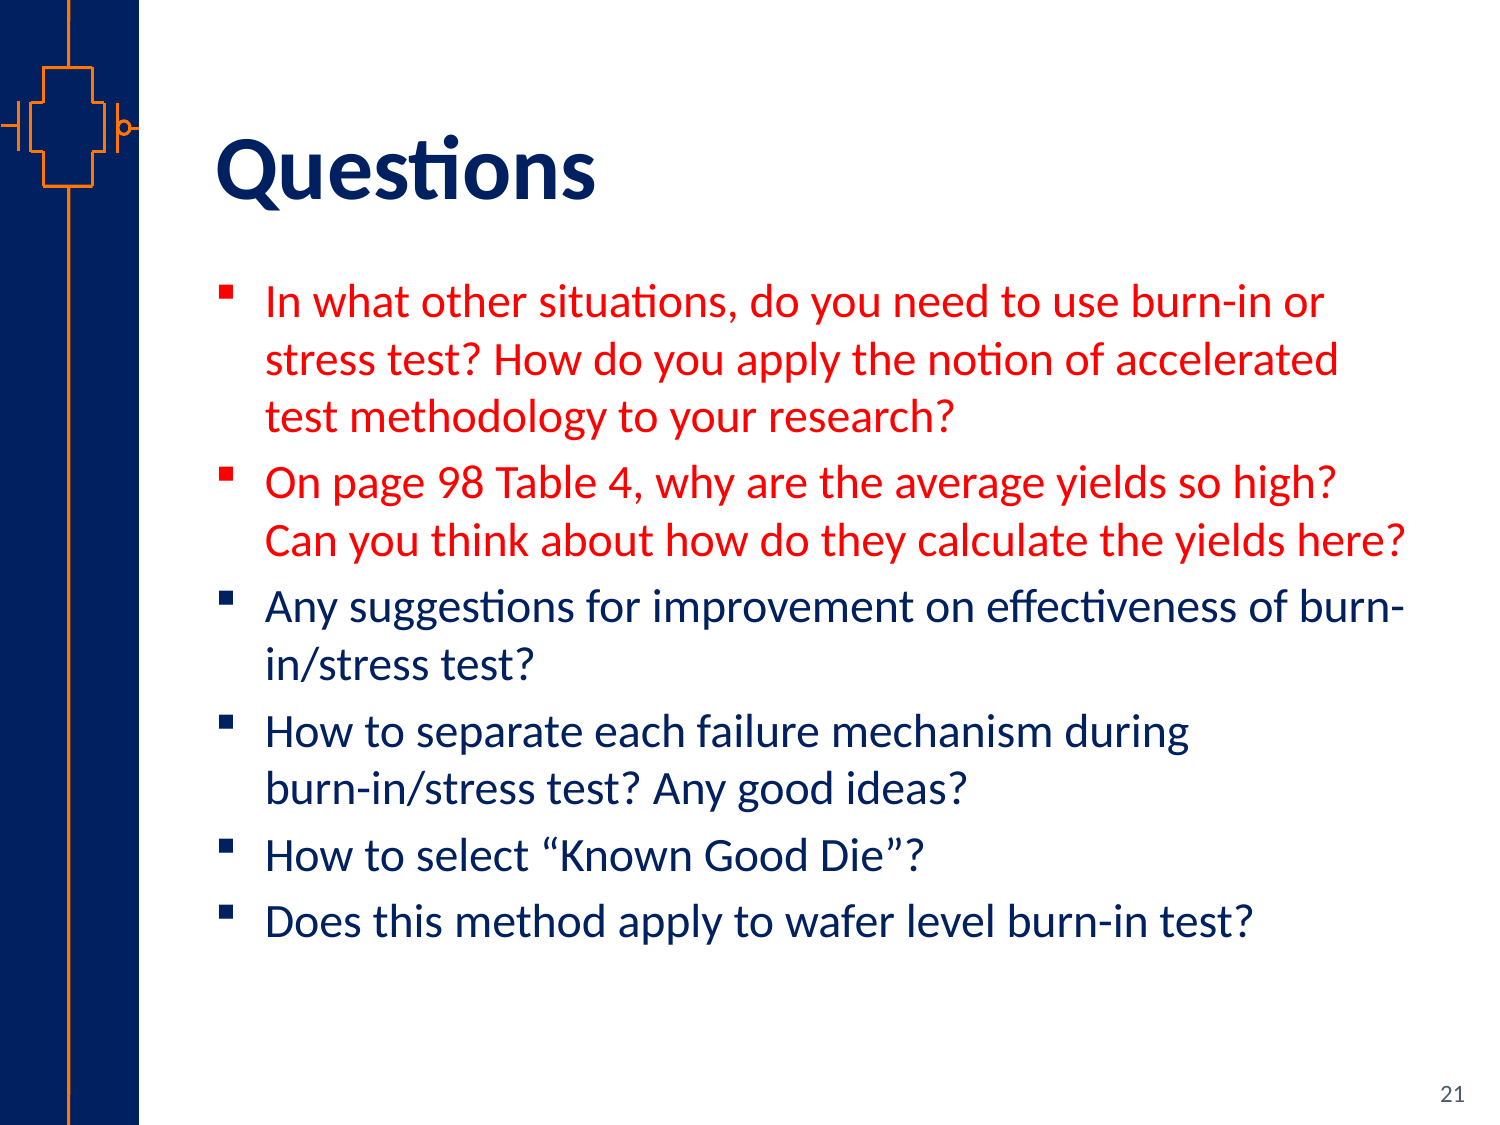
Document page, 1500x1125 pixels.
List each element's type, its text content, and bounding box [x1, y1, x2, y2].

title Questions [200, 37, 1388, 225]
slide_number 21 [1425, 1062, 1488, 1123]
list In what other situations, do you need to use burn-in or stress test? How do you apply the notion of accelerated test methodology to your research? On page 98 Table 4, why are the average yields so high? Can you think about how do they calculate the yields here? Any suggestions for improvement on effectiveness of burn-in/stress test? How to separate each failure mechanism during burn-in/stress test? Any good ideas? How to select “Known Good Die”? Does this method apply to wafer level burn-in test? [200, 262, 1425, 988]
